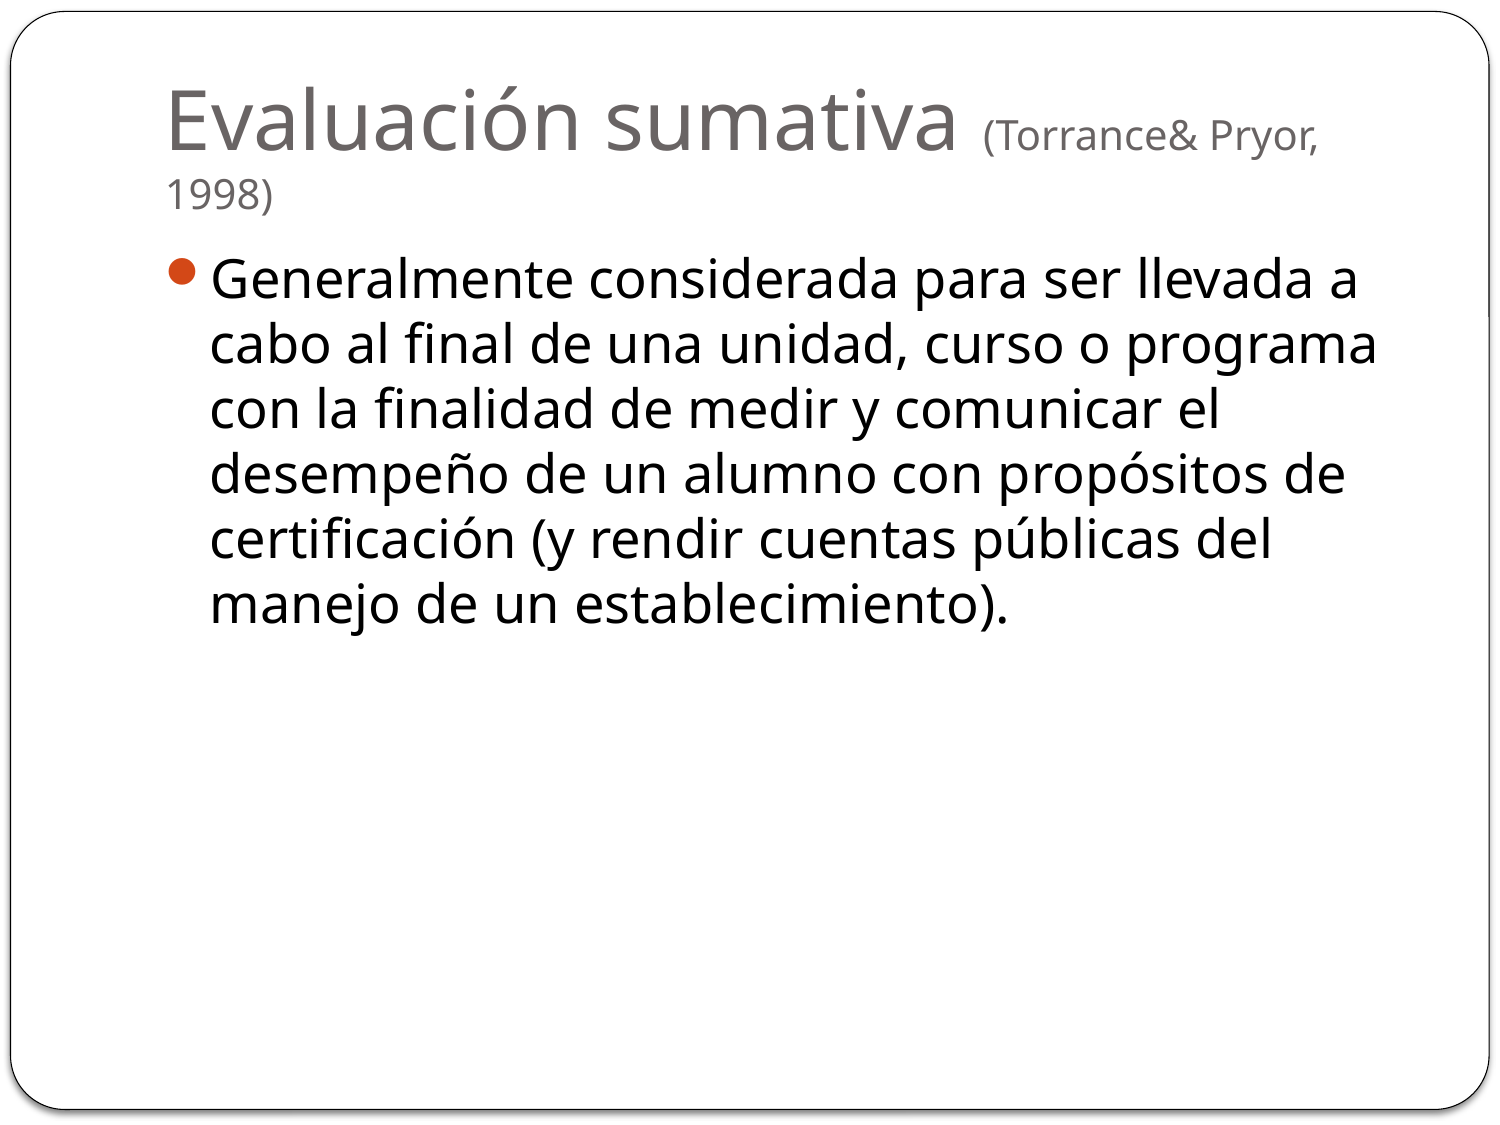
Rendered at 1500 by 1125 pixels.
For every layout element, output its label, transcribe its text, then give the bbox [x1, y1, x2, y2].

list Generalmente considerada para ser llevada a cabo al final de una unidad, curso o programa con la finalidad de medir y comunicar el desempeño de un alumno con propósitos de certificación (y rendir cuentas públicas del manejo de un establecimiento). [150, 237, 1425, 988]
title Evaluación sumativa (Torrance& Pryor, 1998) [150, 45, 1425, 233]
